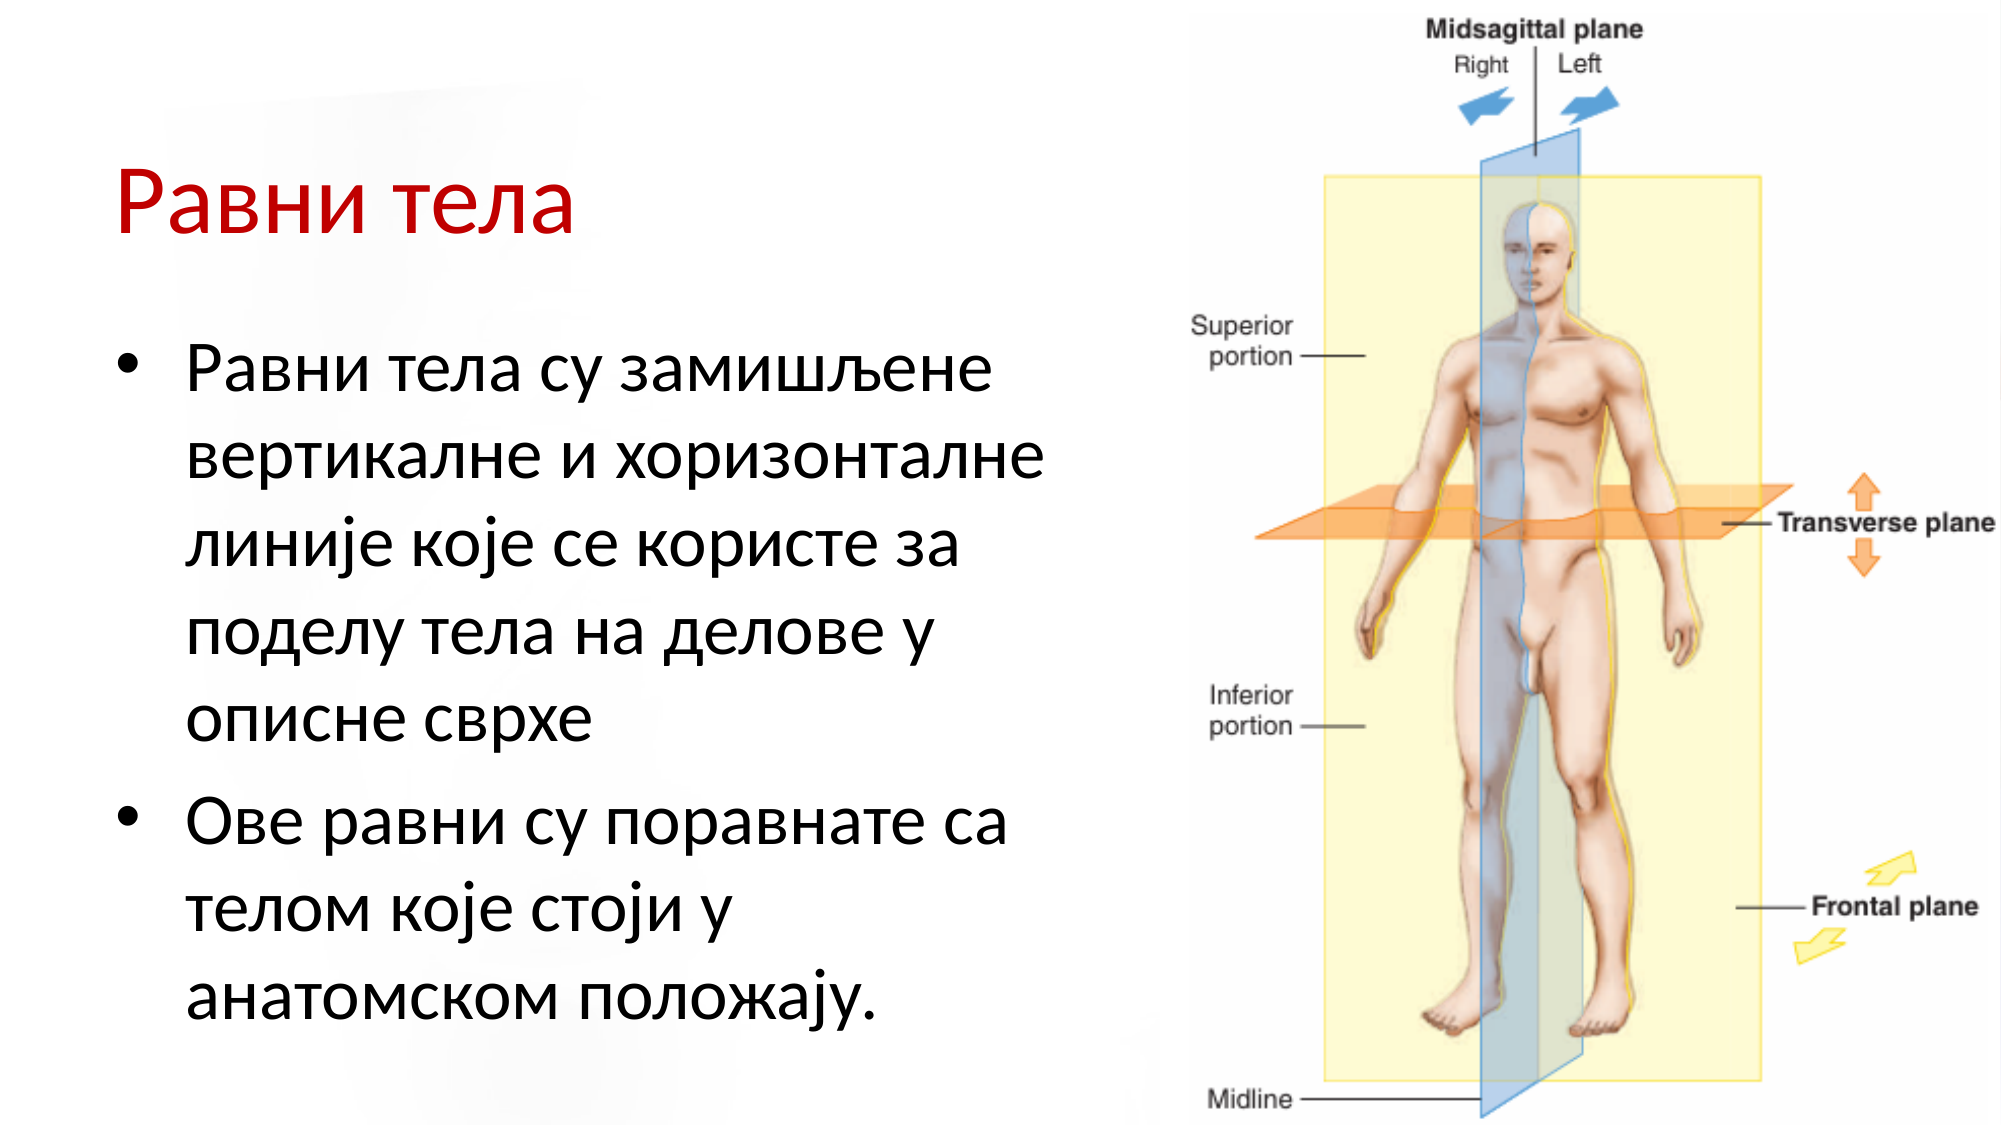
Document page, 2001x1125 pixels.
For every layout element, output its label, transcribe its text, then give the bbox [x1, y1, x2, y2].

title Равни тела [99, 110, 1154, 278]
list Равни тела су замишљене вертикалне и хоризонталне линије које се користе за поделу тела на делове у описне сврхе Ове равни су поравнате са телом које стоји у анатомском положају. [100, 310, 1104, 1043]
picture [0, 0, 2001, 1125]
